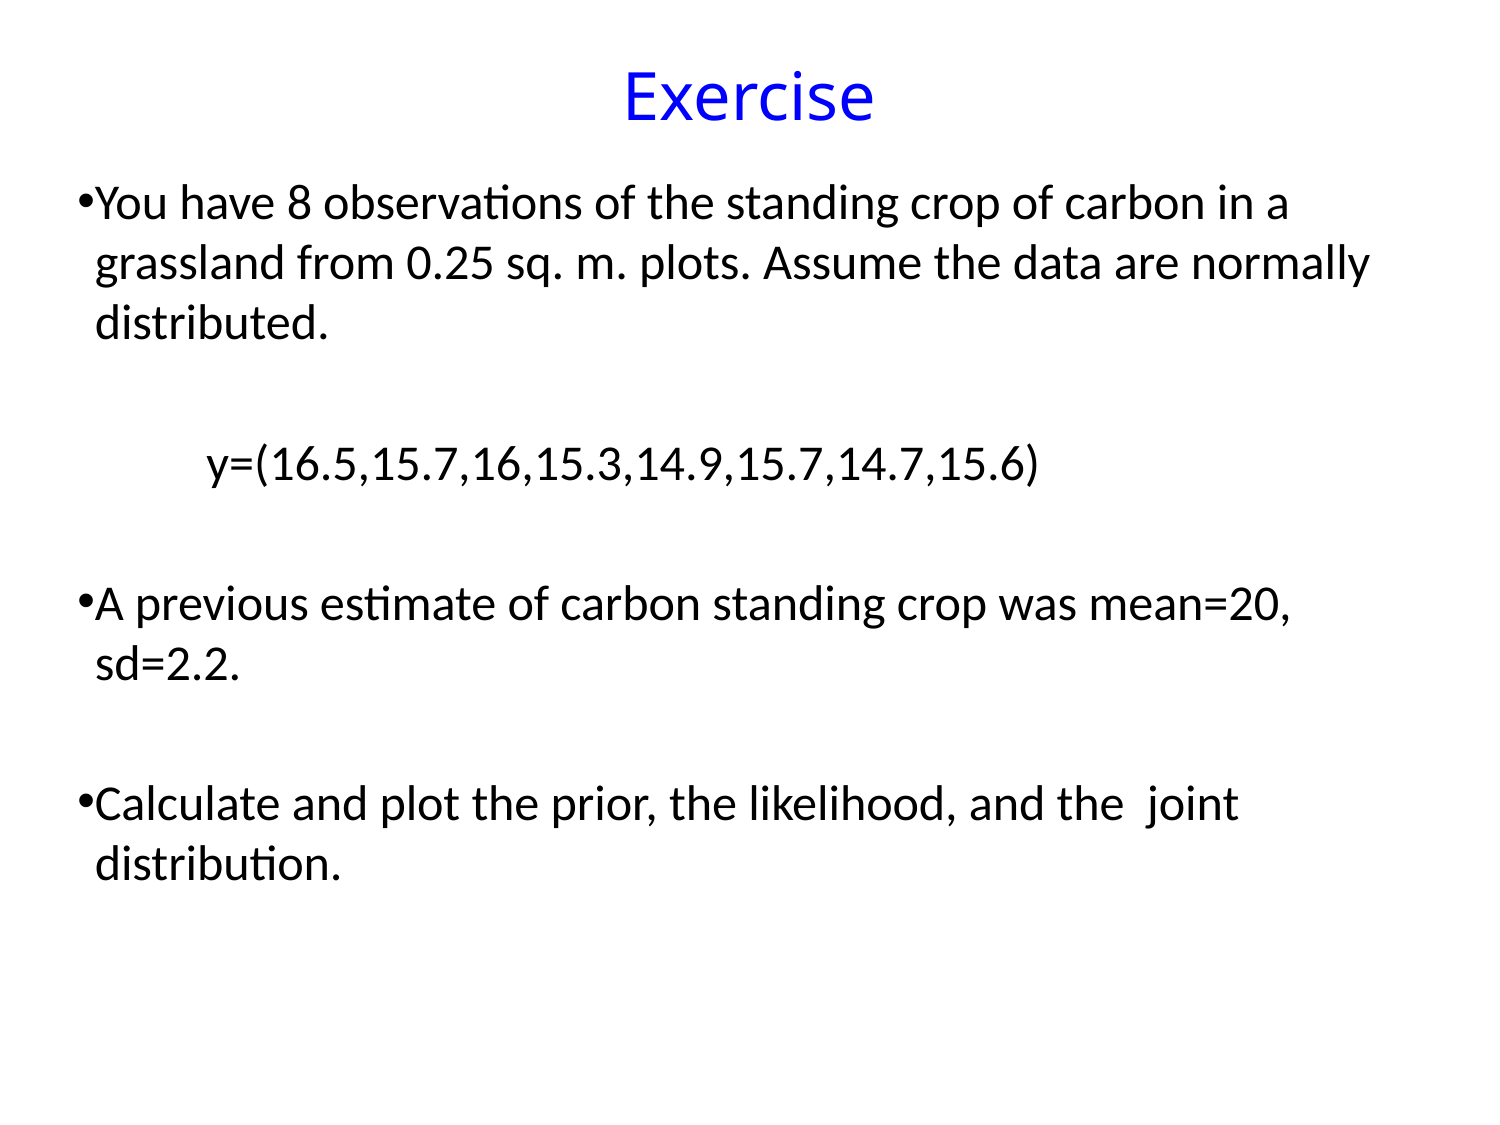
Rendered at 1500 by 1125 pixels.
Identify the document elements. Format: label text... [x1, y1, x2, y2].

title Exercise [75, 0, 1425, 188]
list You have 8 observations of the standing crop of carbon in a grassland from 0.25 sq. m. plots. Assume the data are normally distributed. y=(16.5,15.7,16,15.3,14.9,15.7,14.7,15.6) A previous estimate of carbon standing crop was mean=20, sd=2.2. Calculate and plot the prior, the likelihood, and the joint distribution. [62, 162, 1413, 905]
